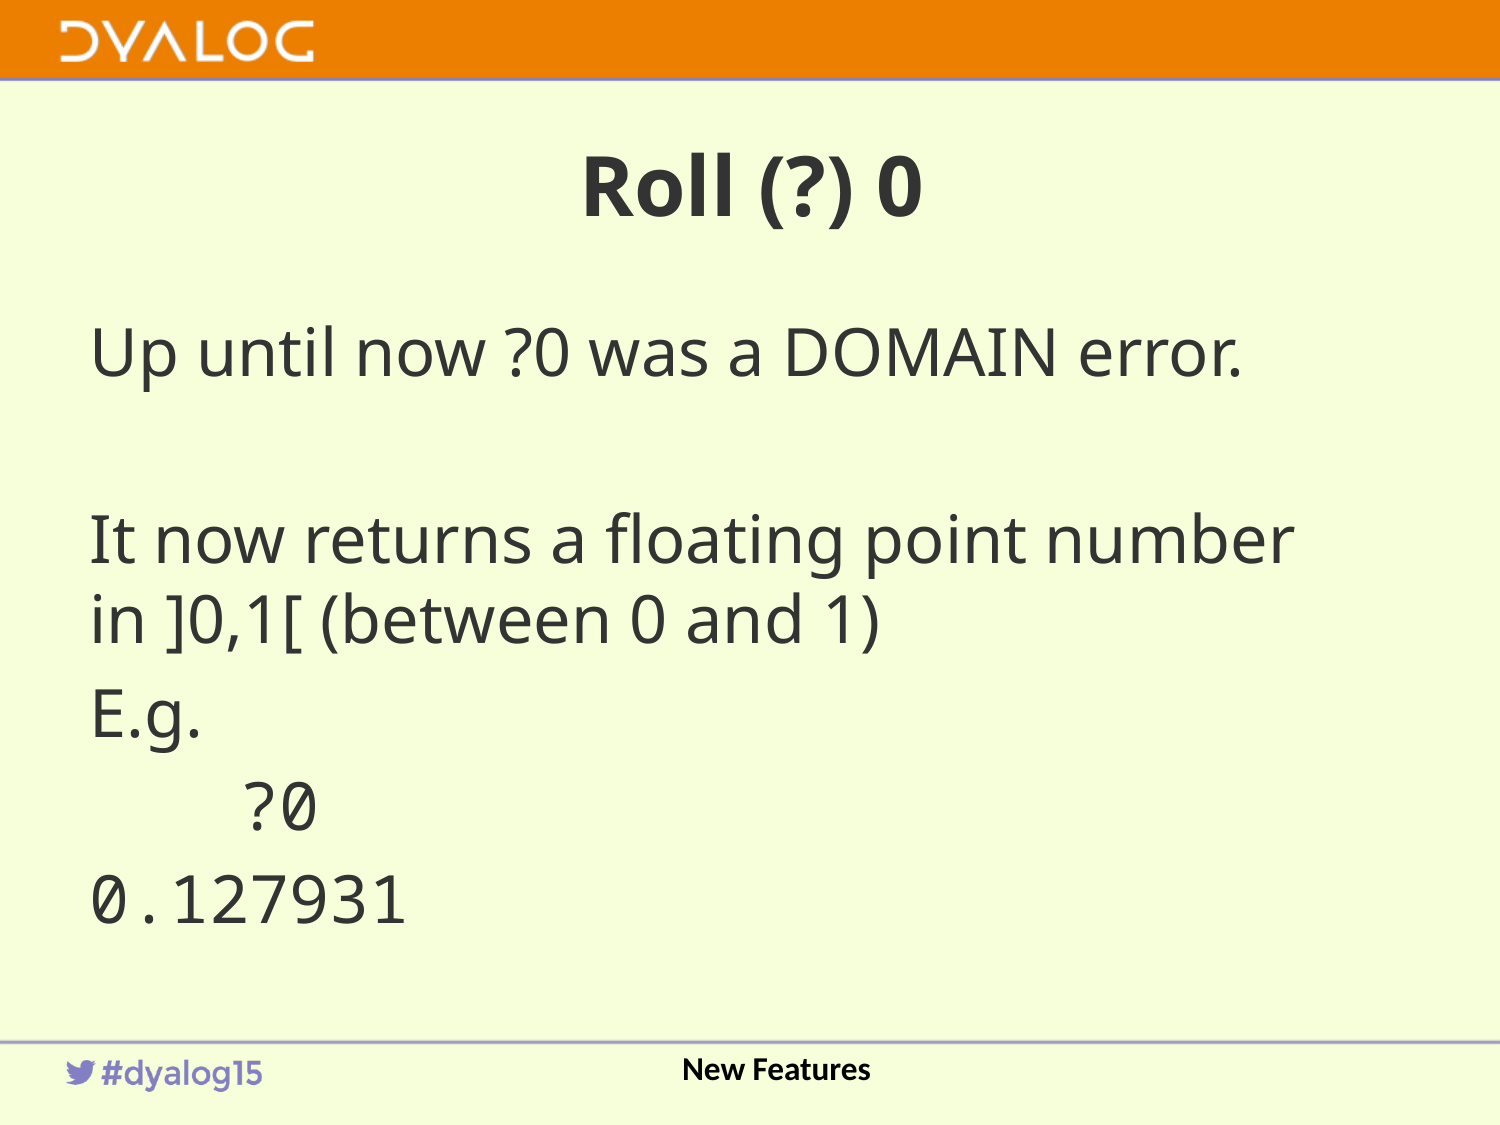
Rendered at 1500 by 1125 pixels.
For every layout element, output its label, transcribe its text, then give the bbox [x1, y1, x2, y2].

list Up until now ?0 was a DOMAIN error. It now returns a floating point number in ]0,1[ (between 0 and 1) E.g. ?0 0.127931 [75, 302, 1425, 1005]
footer New Features [667, 1039, 892, 1100]
picture [0, 0, 1500, 1125]
title Roll (?) 0 [76, 125, 1427, 256]
